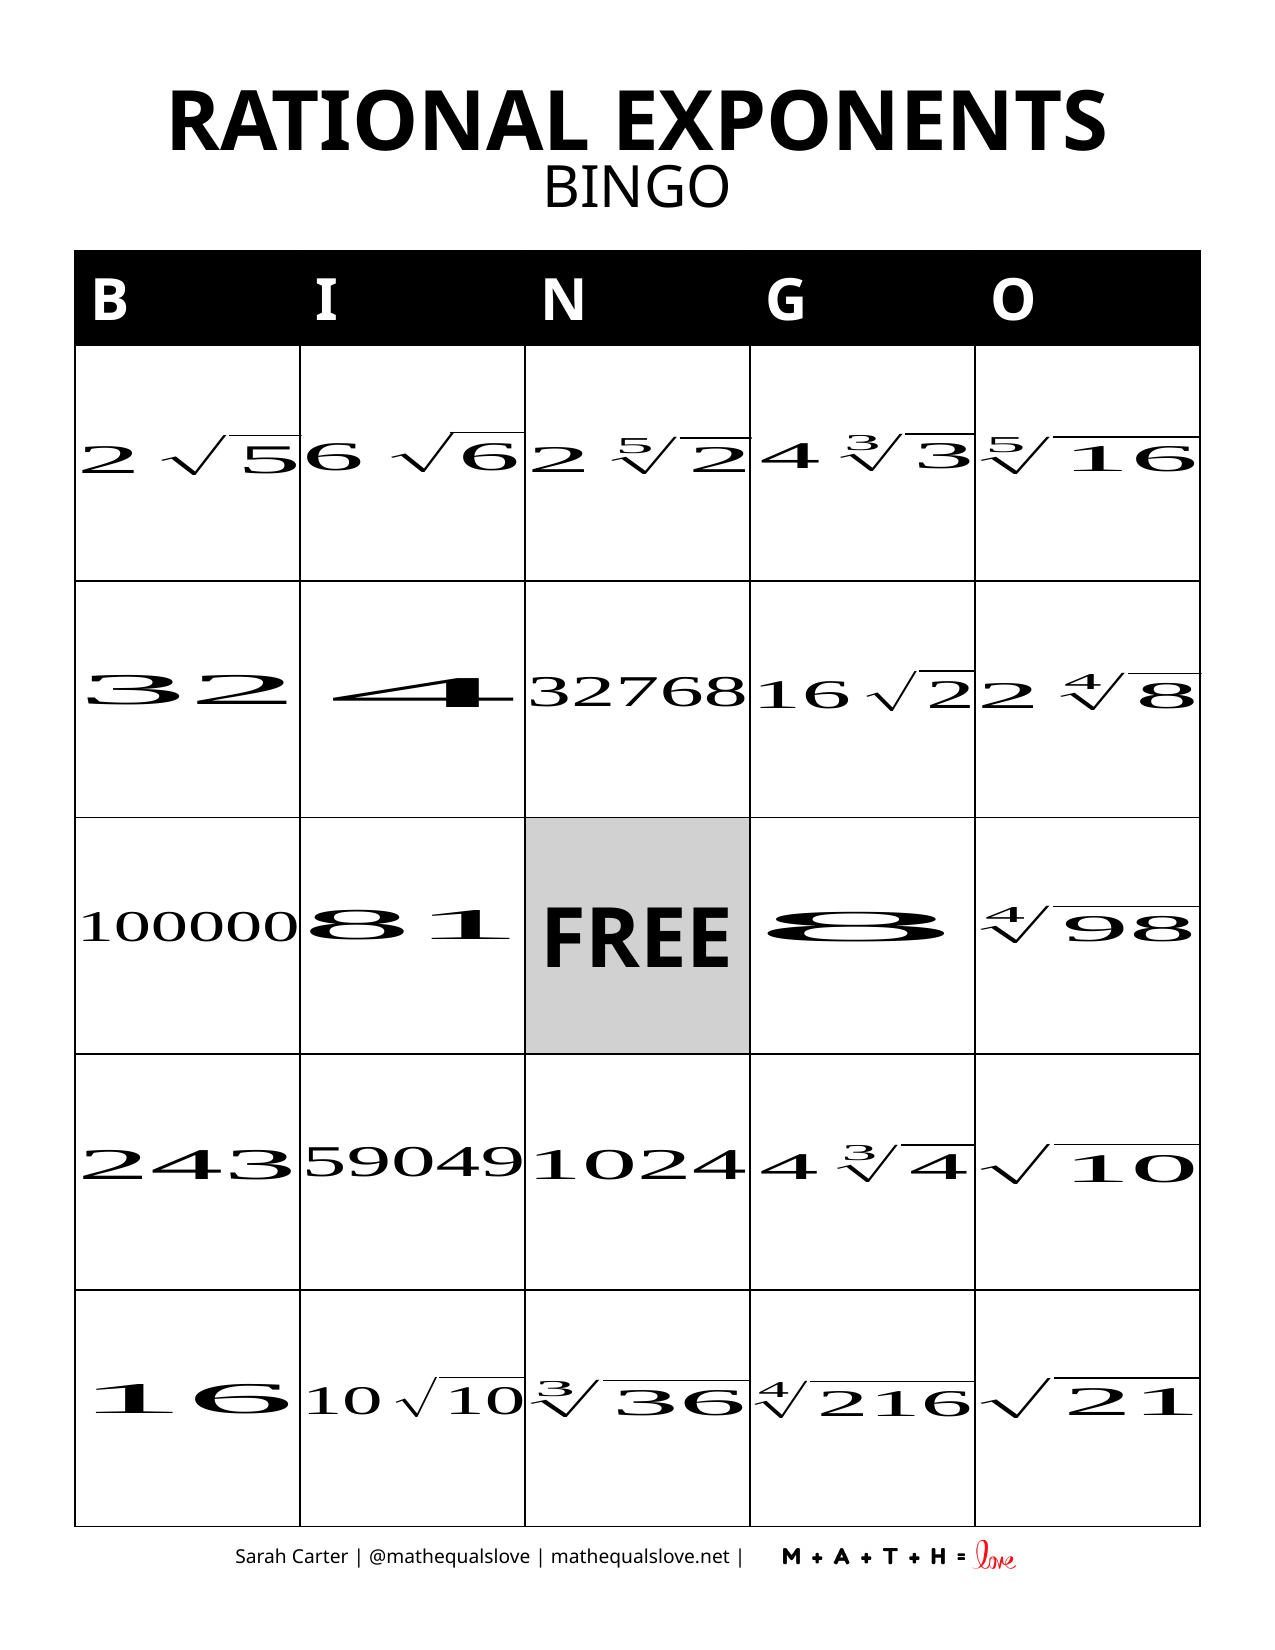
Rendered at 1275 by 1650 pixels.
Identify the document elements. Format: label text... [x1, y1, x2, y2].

table_cell [751, 346, 974, 580]
table_cell [526, 1055, 749, 1289]
table_cell [76, 818, 299, 1053]
table_cell [526, 346, 749, 580]
table_cell FREE [526, 818, 749, 1053]
text_box RATIONAL EXPONENTS [74, 59, 1200, 175]
table_cell [751, 582, 974, 817]
table_cell [976, 818, 1199, 1053]
table_cell [76, 1055, 299, 1289]
table_cell [301, 1055, 524, 1289]
table_header B [76, 251, 299, 344]
table_header G [751, 251, 974, 344]
table_header N [526, 251, 749, 344]
table_cell [976, 1055, 1199, 1289]
table_cell [751, 1055, 974, 1289]
table_cell [76, 582, 299, 817]
table_cell [751, 1291, 974, 1526]
table_cell [526, 582, 749, 817]
table_cell [751, 818, 974, 1053]
table_cell [76, 1291, 299, 1526]
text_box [220, 1535, 1055, 1576]
text_box BINGO [74, 175, 1200, 226]
table_cell [976, 1291, 1199, 1526]
table_header O [976, 251, 1199, 344]
table_cell [76, 346, 299, 580]
table_cell [301, 346, 524, 580]
table_cell [301, 582, 524, 817]
table_cell [301, 1291, 524, 1526]
table_header I [301, 251, 524, 344]
table_cell [976, 582, 1199, 817]
table_cell [976, 346, 1199, 580]
table_cell [301, 818, 524, 1053]
table_cell [526, 1291, 749, 1526]
